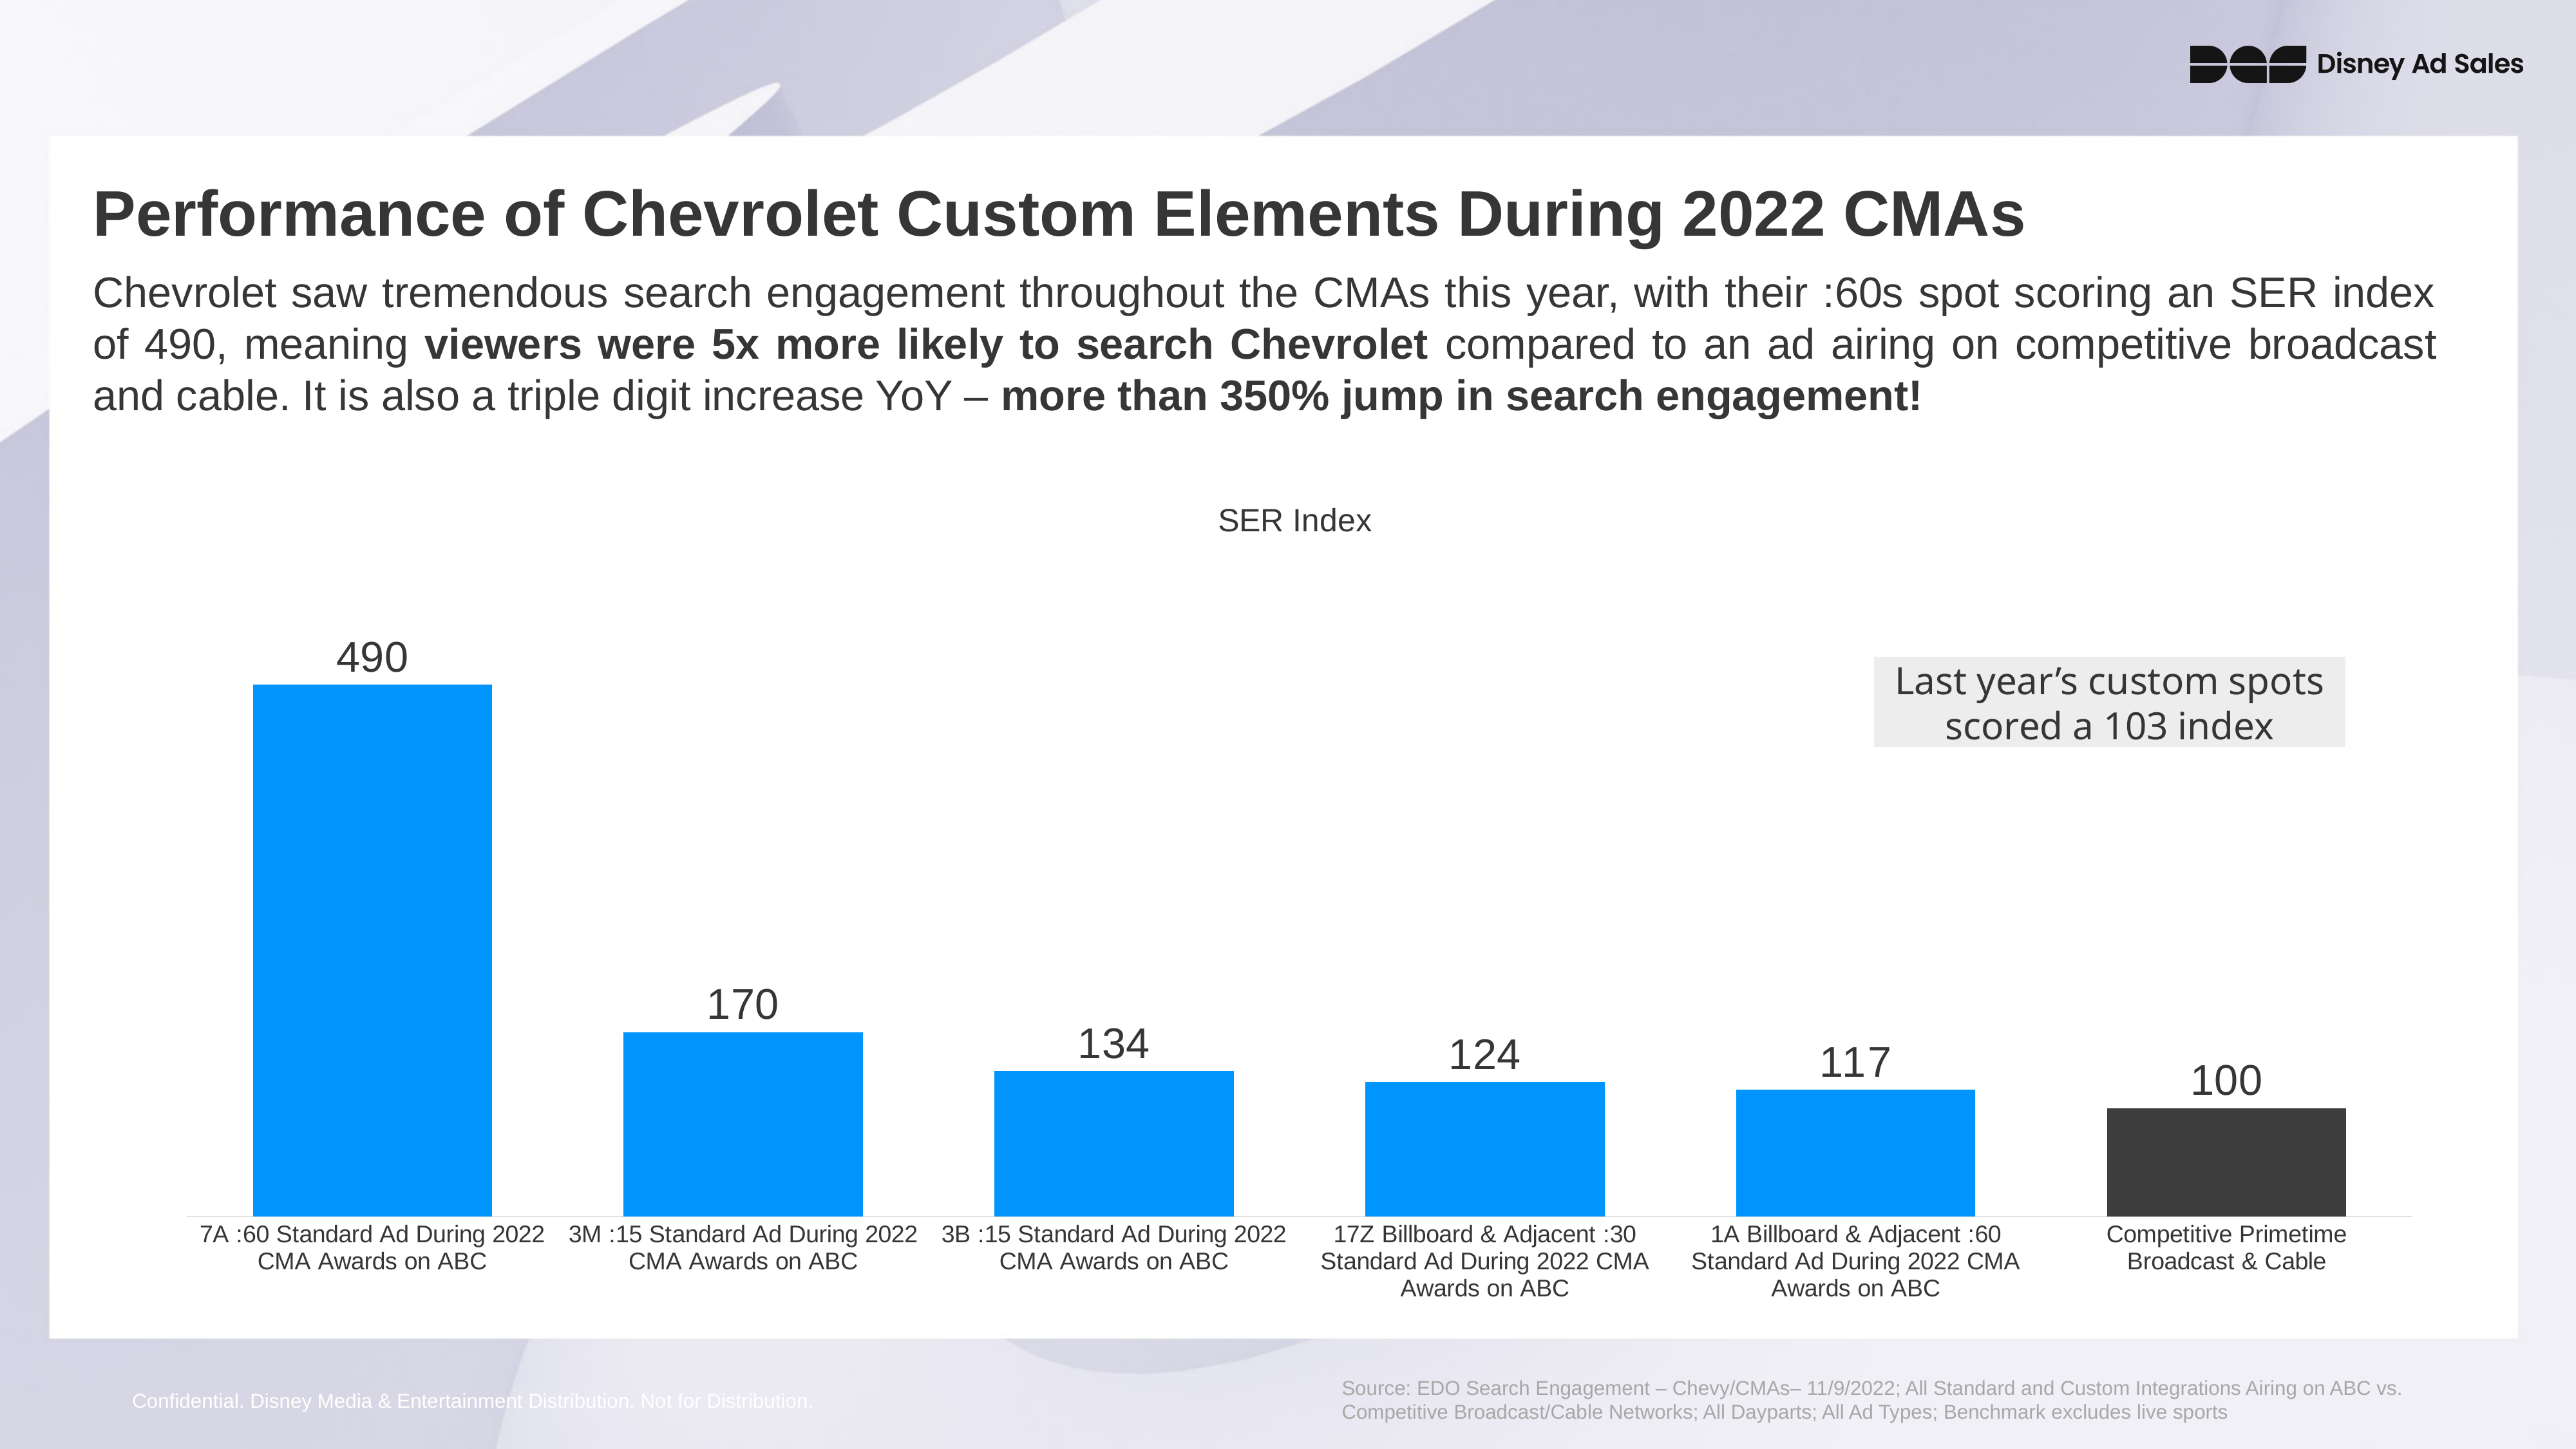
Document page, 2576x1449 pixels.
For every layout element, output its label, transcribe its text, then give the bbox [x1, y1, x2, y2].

text_box Chevrolet saw tremendous search engagement throughout the CMAs this year, with their :60s spot scoring an SER index of 490, meaning viewers were 5x more likely to search Chevrolet compared to an ad airing on competitive broadcast and cable. It is also a triple digit increase YoY – more than 350% jump in search engagement! [93, 327, 2438, 419]
chart [140, 471, 2459, 1320]
picture [0, 0, 2576, 1449]
list Source: EDO Search Engagement – Chevy/CMAs– 11/9/2022; All Standard and Custom Integrations Airing on ABC vs. Competitive Broadcast/Cable Networks; All Dayparts; All Ad Types; Benchmark excludes live sports [1336, 1369, 2509, 1438]
text_box Performance of Chevrolet Custom Elements During 2022 CMAs [93, 171, 2438, 327]
